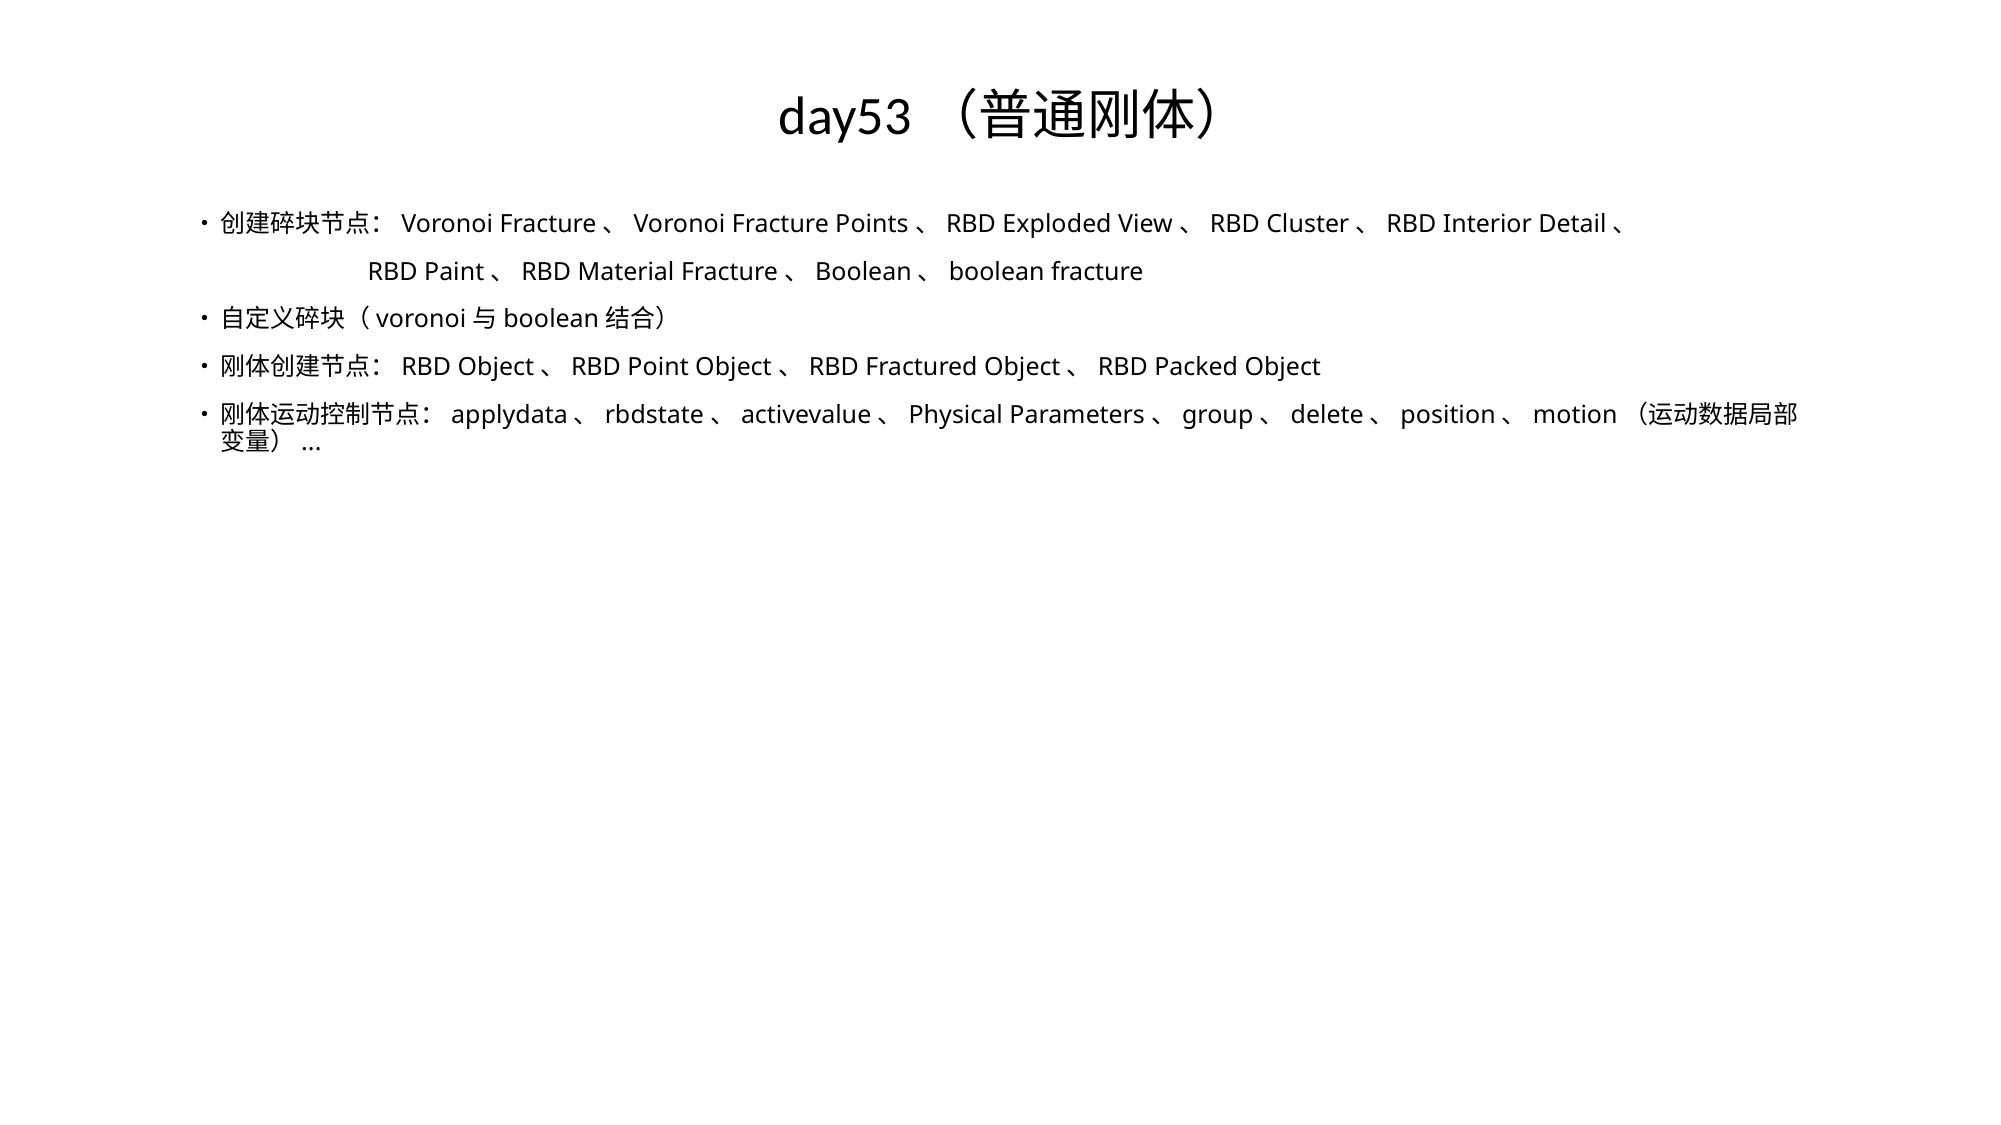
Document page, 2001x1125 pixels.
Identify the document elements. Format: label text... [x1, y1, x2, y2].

subtitle • 创建碎块节点：Voronoi Fracture、Voronoi Fracture Points、RBD Exploded View、RBD Cluster、RBD Interior Detail、 RBD Paint、RBD Material Fracture、Boolean、boolean fracture • 自定义碎块（voronoi与boolean结合） • 刚体创建节点：RBD Object、RBD Point Object、RBD Fractured Object、RBD Packed Object • 刚体运动控制节点：applydata、rbdstate、activevalue、Physical Parameters、group、delete、position、motion（运动数据局部变量）... [176, 203, 1831, 903]
title day53（普通刚体） [543, 41, 1486, 154]
